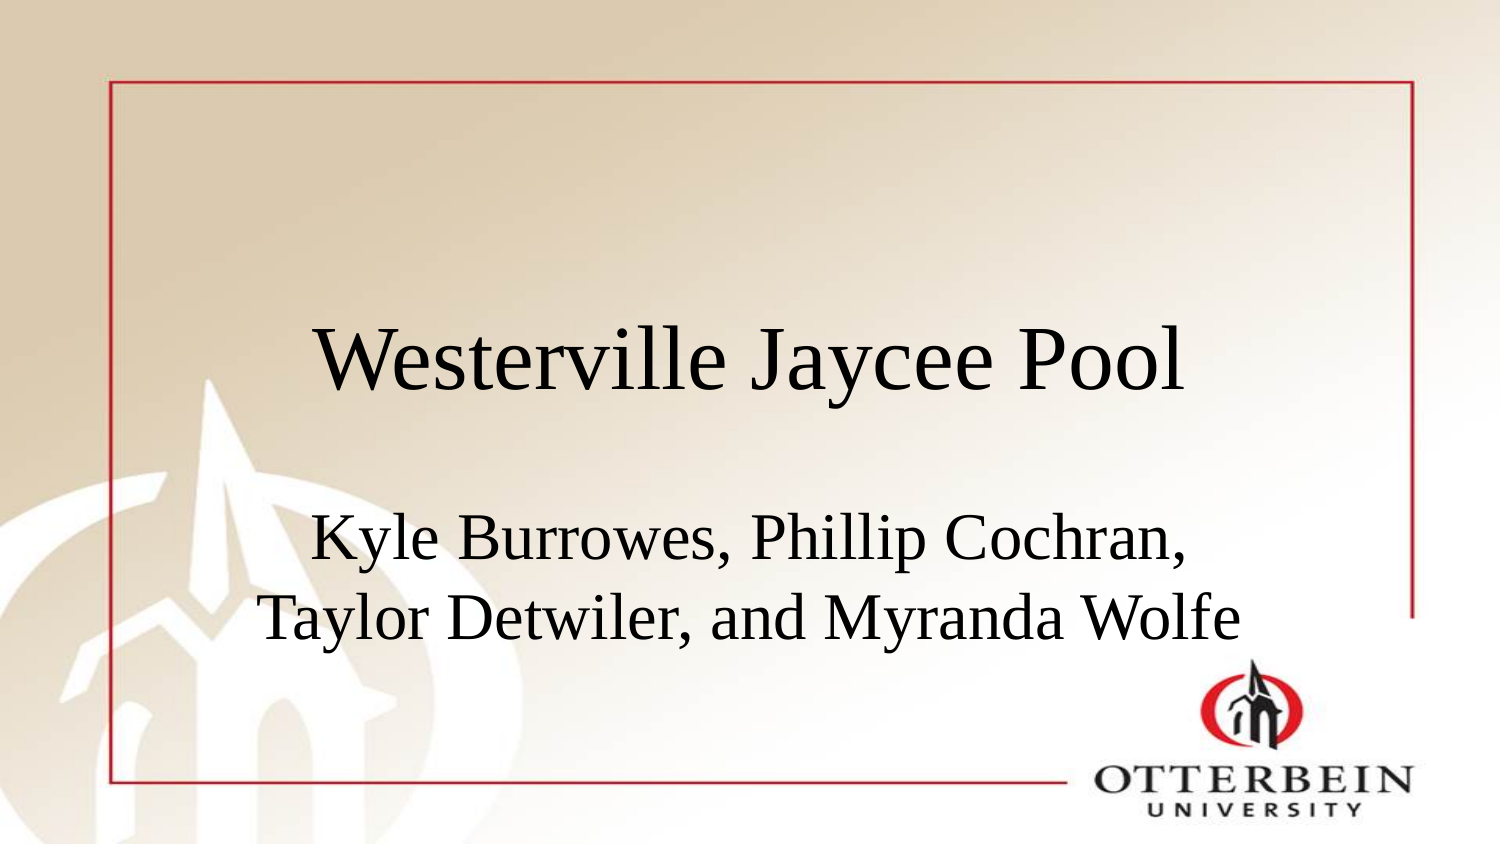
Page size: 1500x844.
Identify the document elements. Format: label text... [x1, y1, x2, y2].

subtitle Kyle Burrowes, Phillip Cochran, Taylor Detwiler, and Myranda Wolfe [225, 478, 1275, 694]
title Westerville Jaycee Pool [112, 262, 1388, 443]
picture [0, 0, 1500, 844]
